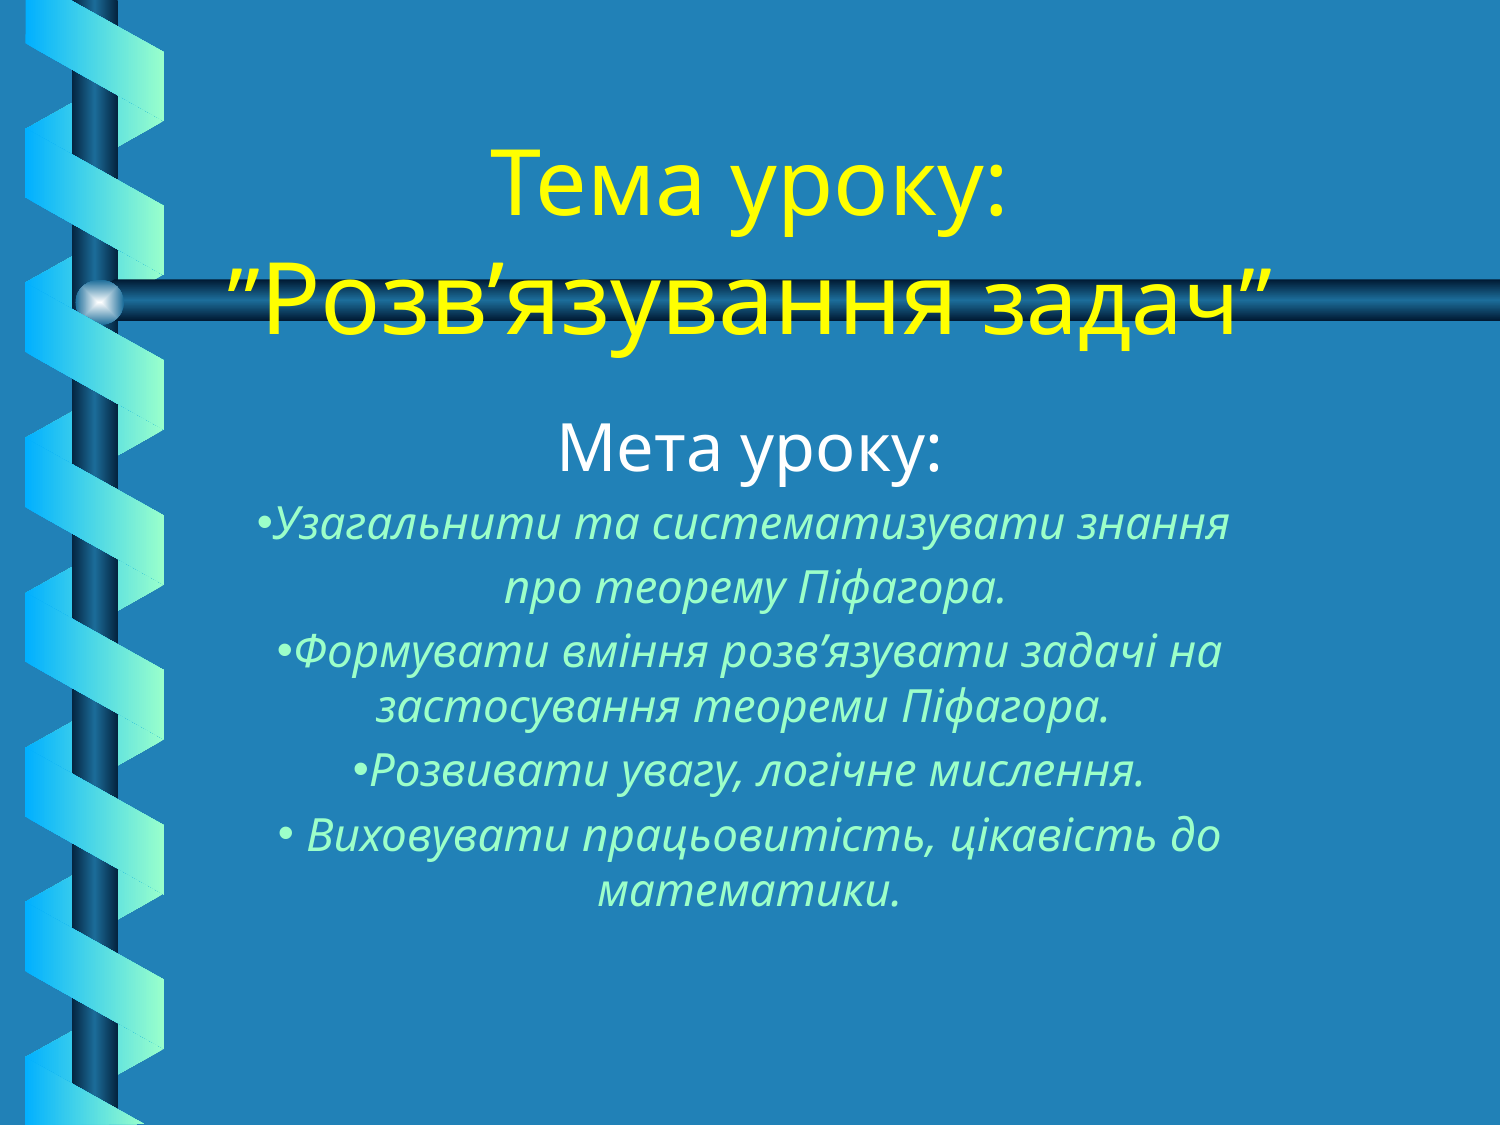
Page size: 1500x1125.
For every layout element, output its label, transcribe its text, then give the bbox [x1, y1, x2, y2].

title Тема уроку: ”Розв’язування задач” [112, 2, 1388, 362]
subtitle Мета уроку: Узагальнити та систематизувати знання про теорему Піфагора. Формувати вміння розв’язувати задачі на застосування теореми Піфагора. Розвивати увагу, логічне мислення. Виховувати працьовитість, цікавість до математики. [224, 396, 1276, 988]
